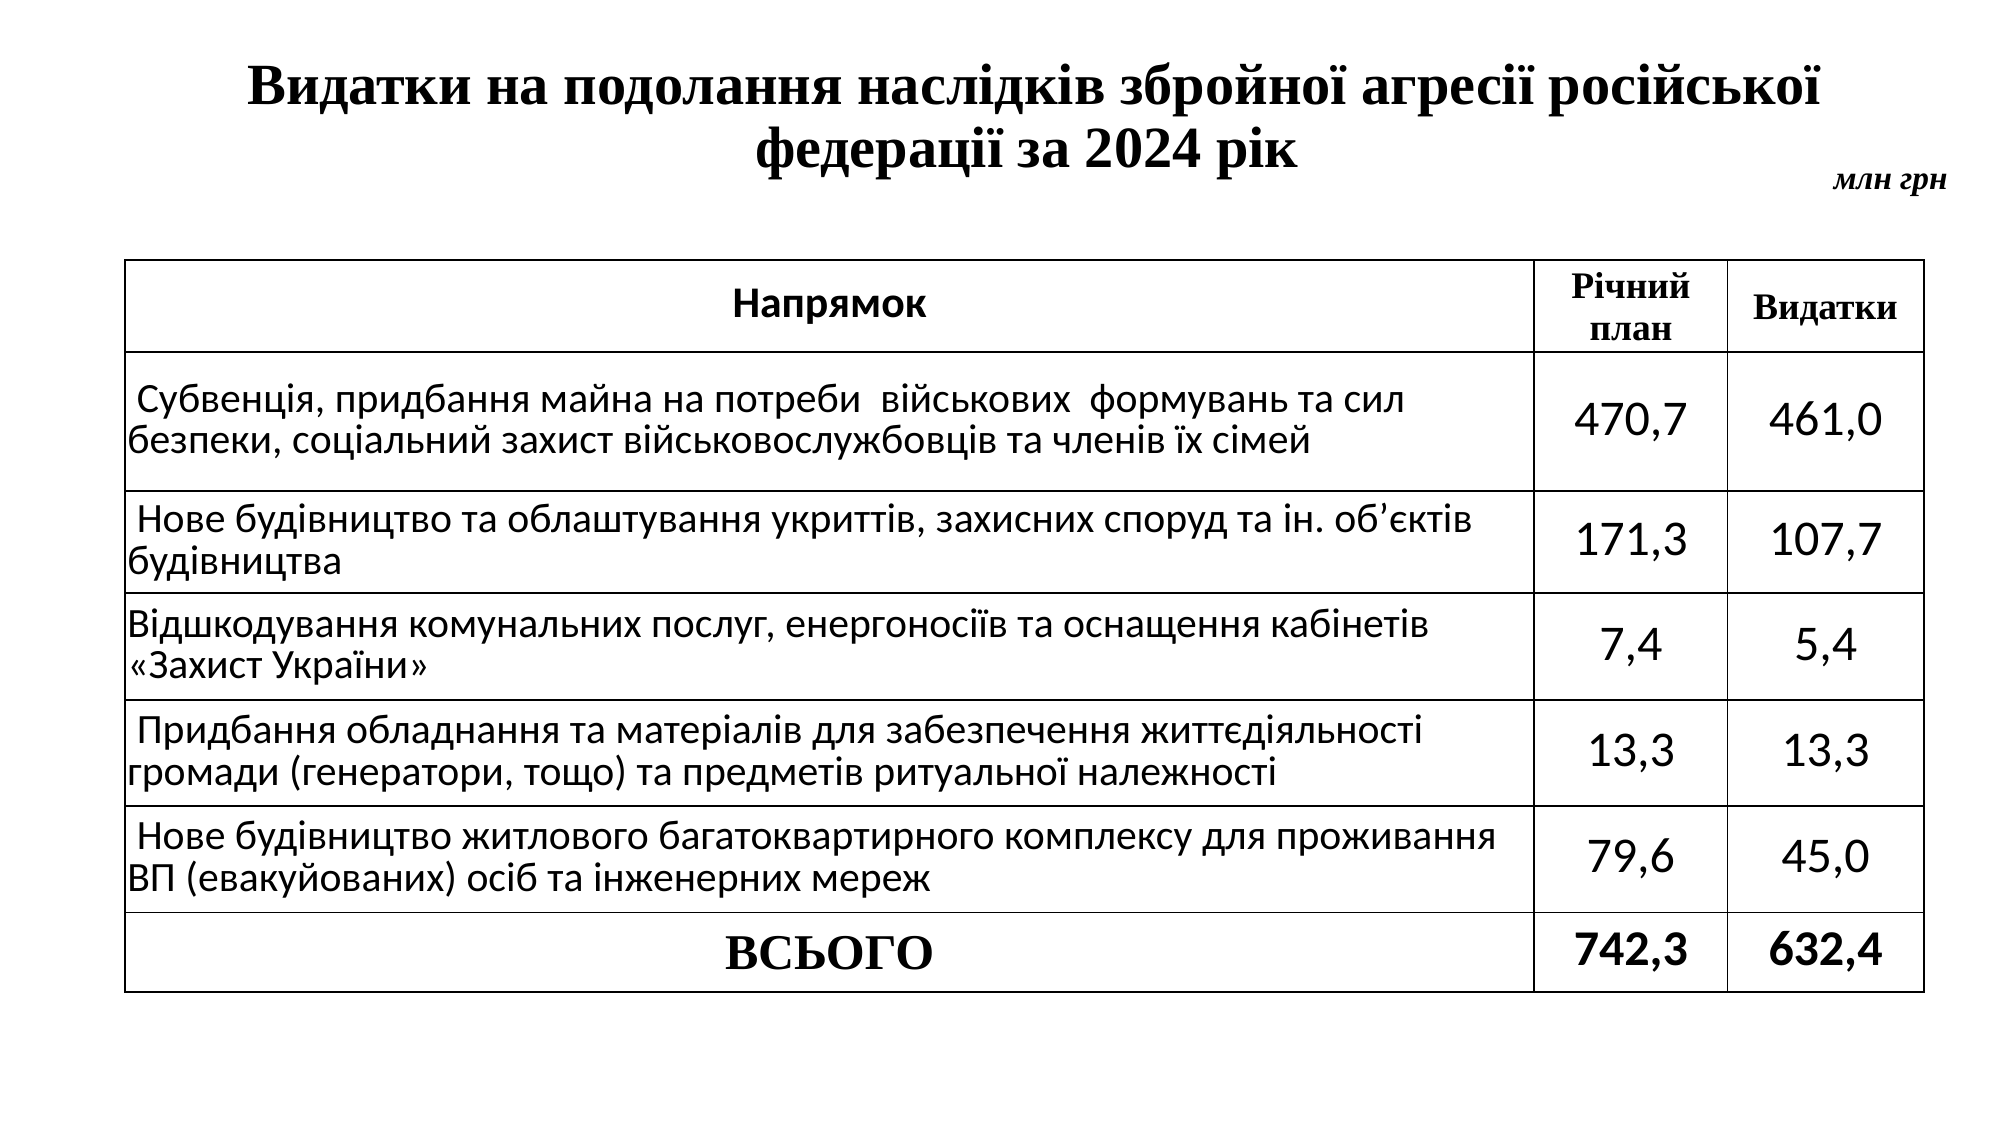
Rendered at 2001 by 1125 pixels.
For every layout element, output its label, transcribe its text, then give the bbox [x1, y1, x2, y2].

table_cell 742,3 [1535, 913, 1727, 991]
table_cell ВСЬОГО [126, 913, 1533, 991]
table_cell 461,0 [1728, 353, 1923, 490]
table_header Видатки [1728, 261, 1923, 351]
table_cell 79,6 [1535, 807, 1727, 912]
table_cell 7,4 [1535, 594, 1727, 699]
title Видатки на подолання наслідків збройної агресії російської федерації за 2024 рік [125, 59, 1944, 177]
table_cell Субвенція, придбання майна на потреби військових формувань та сил безпеки, соціальний захист військовослужбовців та членів їх сімей [126, 353, 1533, 490]
table_cell Відшкодування комунальних послуг, енергоносіїв та оснащення кабінетів «Захист України» [126, 594, 1533, 699]
table_cell Нове будівництво житлового багатоквартирного комплексу для проживання ВП (евакуйованих) осіб та інженерних мереж [126, 807, 1533, 912]
table_header Річний план [1535, 261, 1727, 351]
table_cell 5,4 [1728, 594, 1923, 699]
table_cell 632,4 [1728, 913, 1923, 991]
table_cell 171,3 [1535, 492, 1727, 592]
table_cell 470,7 [1535, 353, 1727, 490]
table_cell 13,3 [1535, 701, 1727, 805]
text_box млн грн [1819, 118, 1993, 204]
table_cell 45,0 [1728, 807, 1923, 912]
table_cell Нове будівництво та облаштування укриттів, захисних споруд та ін. об’єктів будівництва [126, 492, 1533, 592]
table_cell 13,3 [1728, 701, 1923, 805]
table_header Напрямок [126, 261, 1533, 351]
table_cell 107,7 [1728, 492, 1923, 592]
table_cell Придбання обладнання та матеріалів для забезпечення життєдіяльності громади (генератори, тощо) та предметів ритуальної належності [126, 701, 1533, 805]
